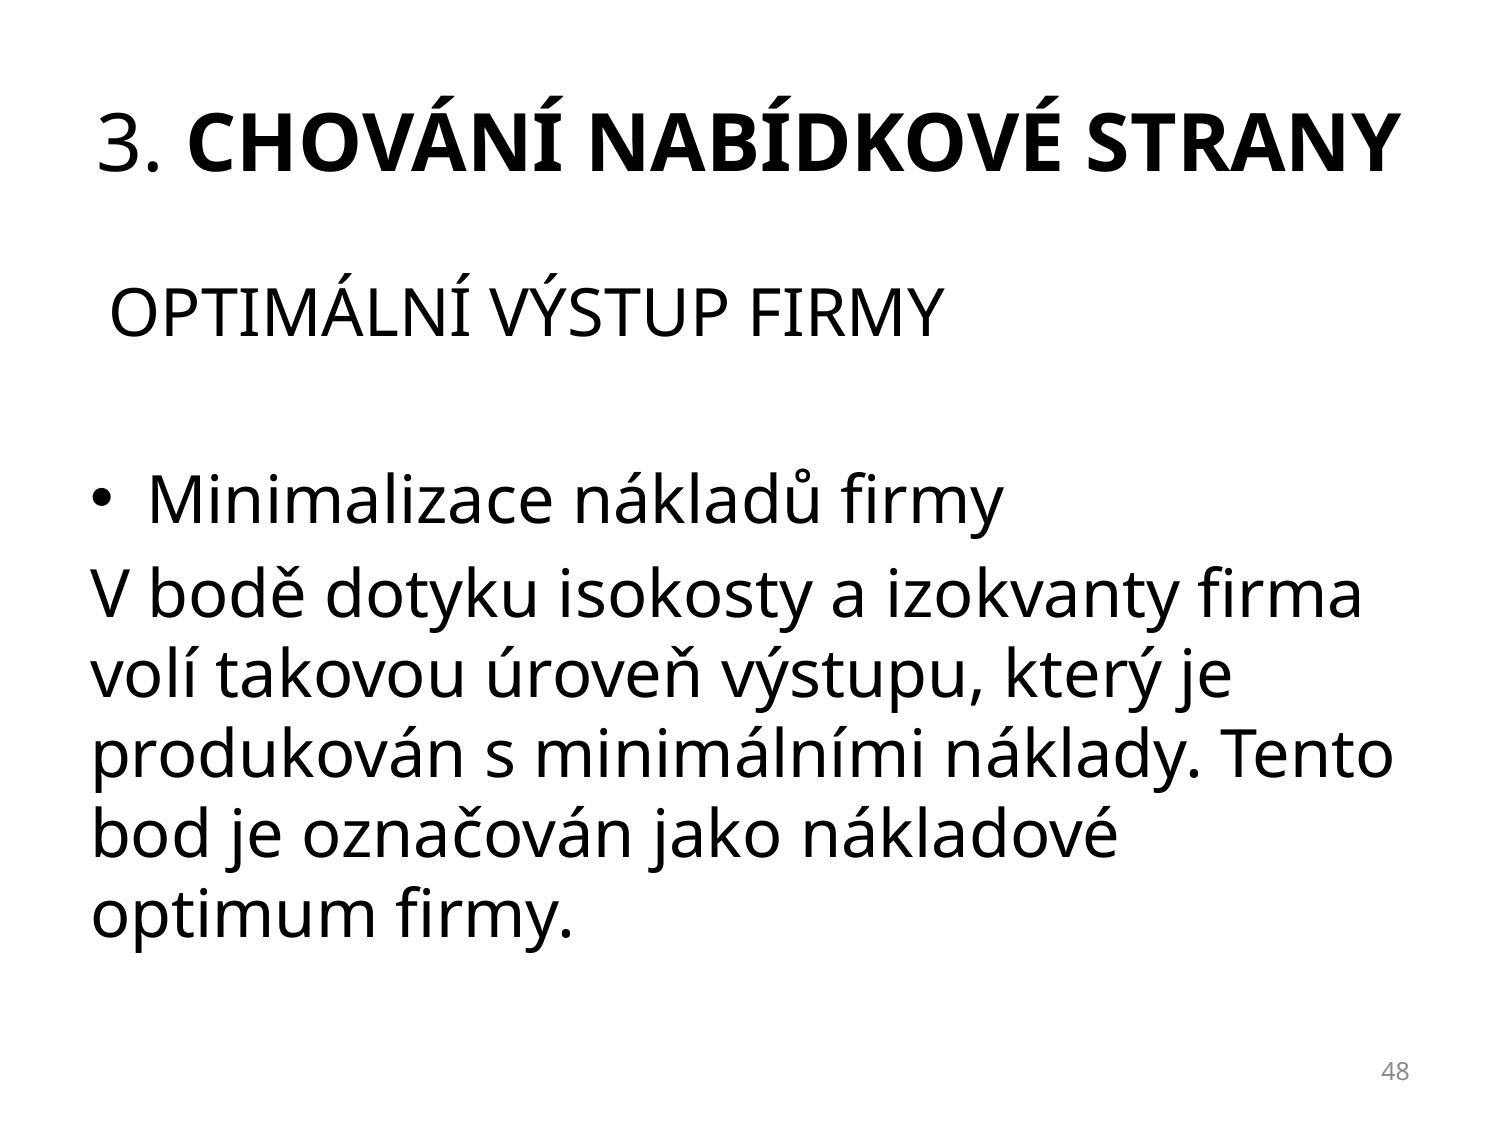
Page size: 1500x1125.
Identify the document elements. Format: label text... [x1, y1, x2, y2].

list OPTIMÁLNÍ VÝSTUP FIRMY Minimalizace nákladů firmy V bodě dotyku isokosty a izokvanty firma volí takovou úroveň výstupu, který je produkován s minimálními náklady. Tento bod je označován jako nákladové optimum firmy. [75, 262, 1425, 1005]
title 3. chování NABÍDKOVÉ strany [75, 45, 1425, 233]
slide_number 48 [1074, 1042, 1425, 1103]
